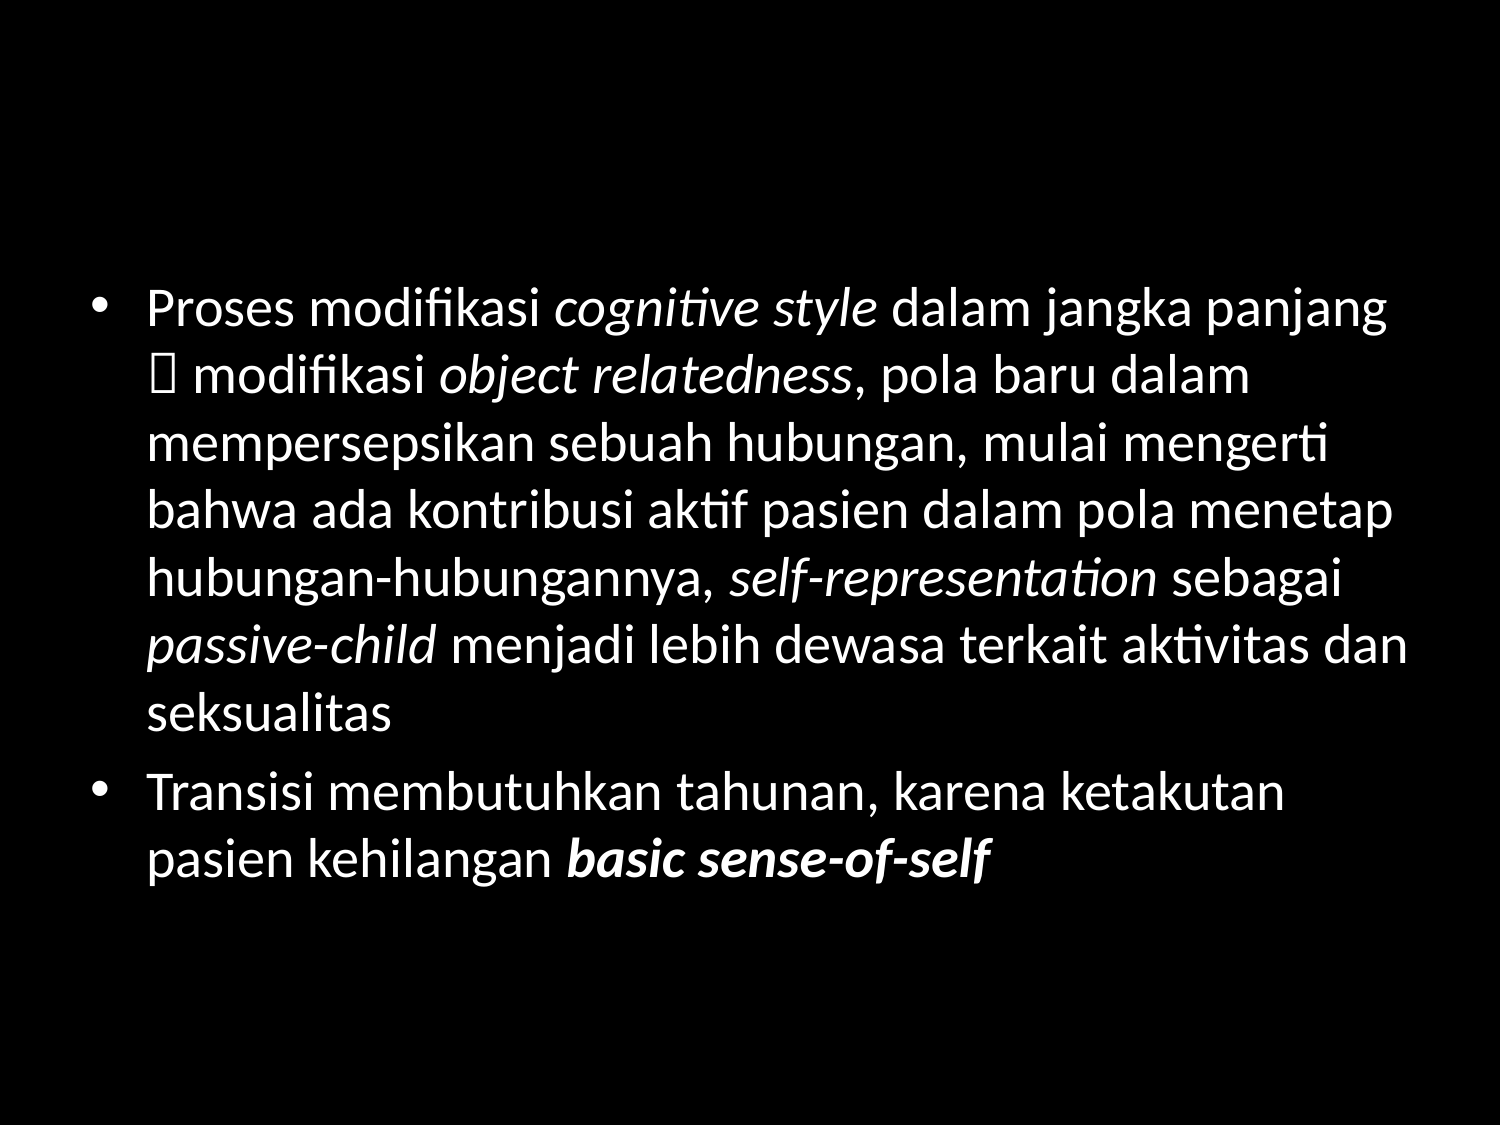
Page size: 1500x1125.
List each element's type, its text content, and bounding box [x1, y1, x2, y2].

list Proses modifikasi cognitive style dalam jangka panjang  modifikasi object relatedness, pola baru dalam mempersepsikan sebuah hubungan, mulai mengerti bahwa ada kontribusi aktif pasien dalam pola menetap hubungan-hubungannya, self-representation sebagai passive-child menjadi lebih dewasa terkait aktivitas dan seksualitas Transisi membutuhkan tahunan, karena ketakutan pasien kehilangan basic sense-of-self [75, 262, 1425, 1005]
